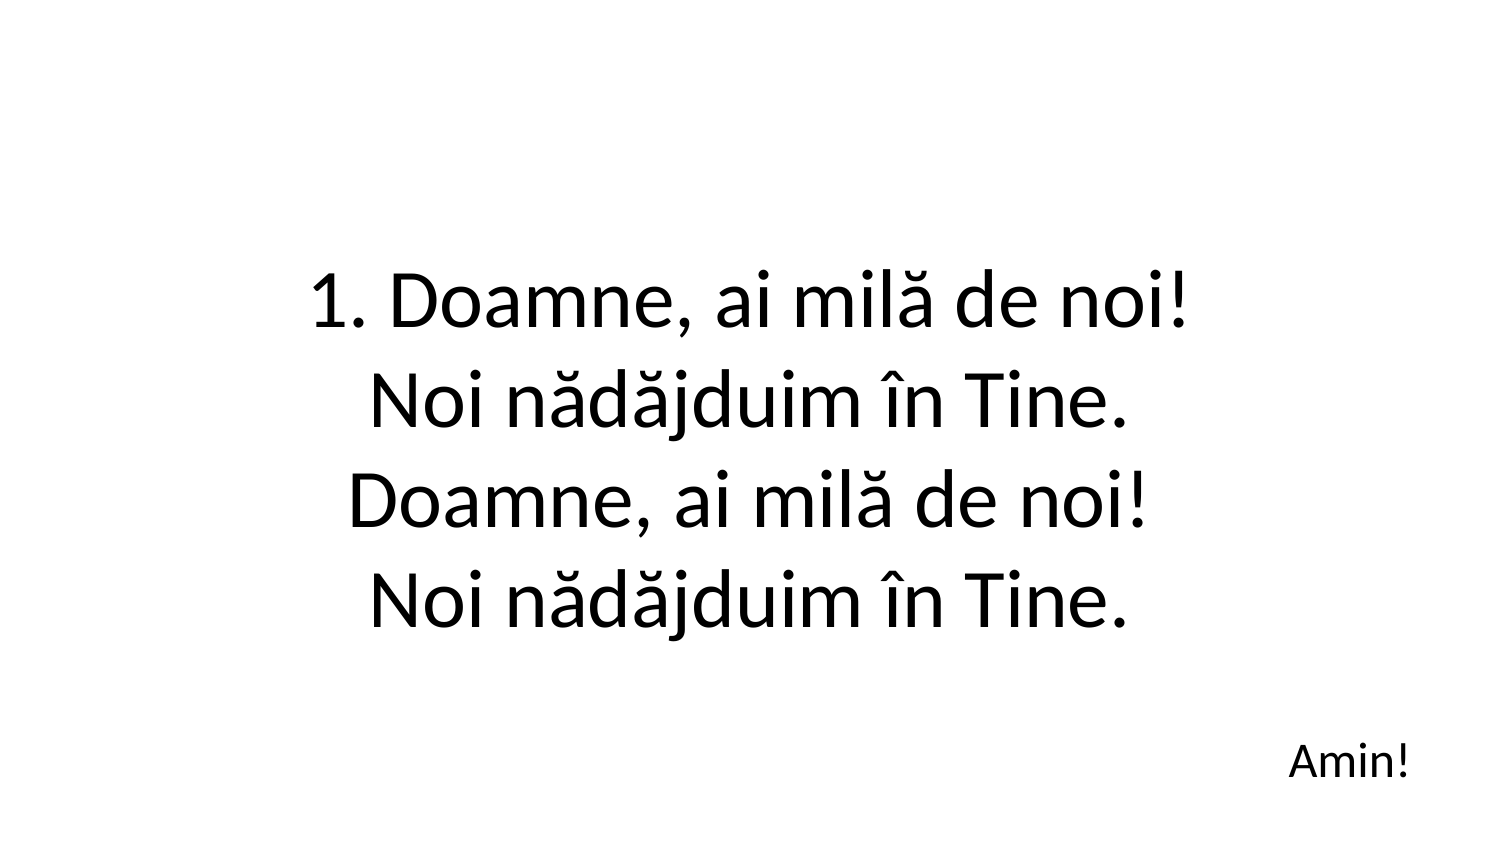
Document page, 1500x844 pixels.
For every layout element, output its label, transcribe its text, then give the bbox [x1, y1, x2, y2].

text_box Amin! [1273, 674, 1427, 795]
text_box 1. Doamne, ai milă de noi! Noi nădăjduim în Tine. Doamne, ai milă de noi! Noi nădăjduim în Tine. [291, 192, 1209, 652]
